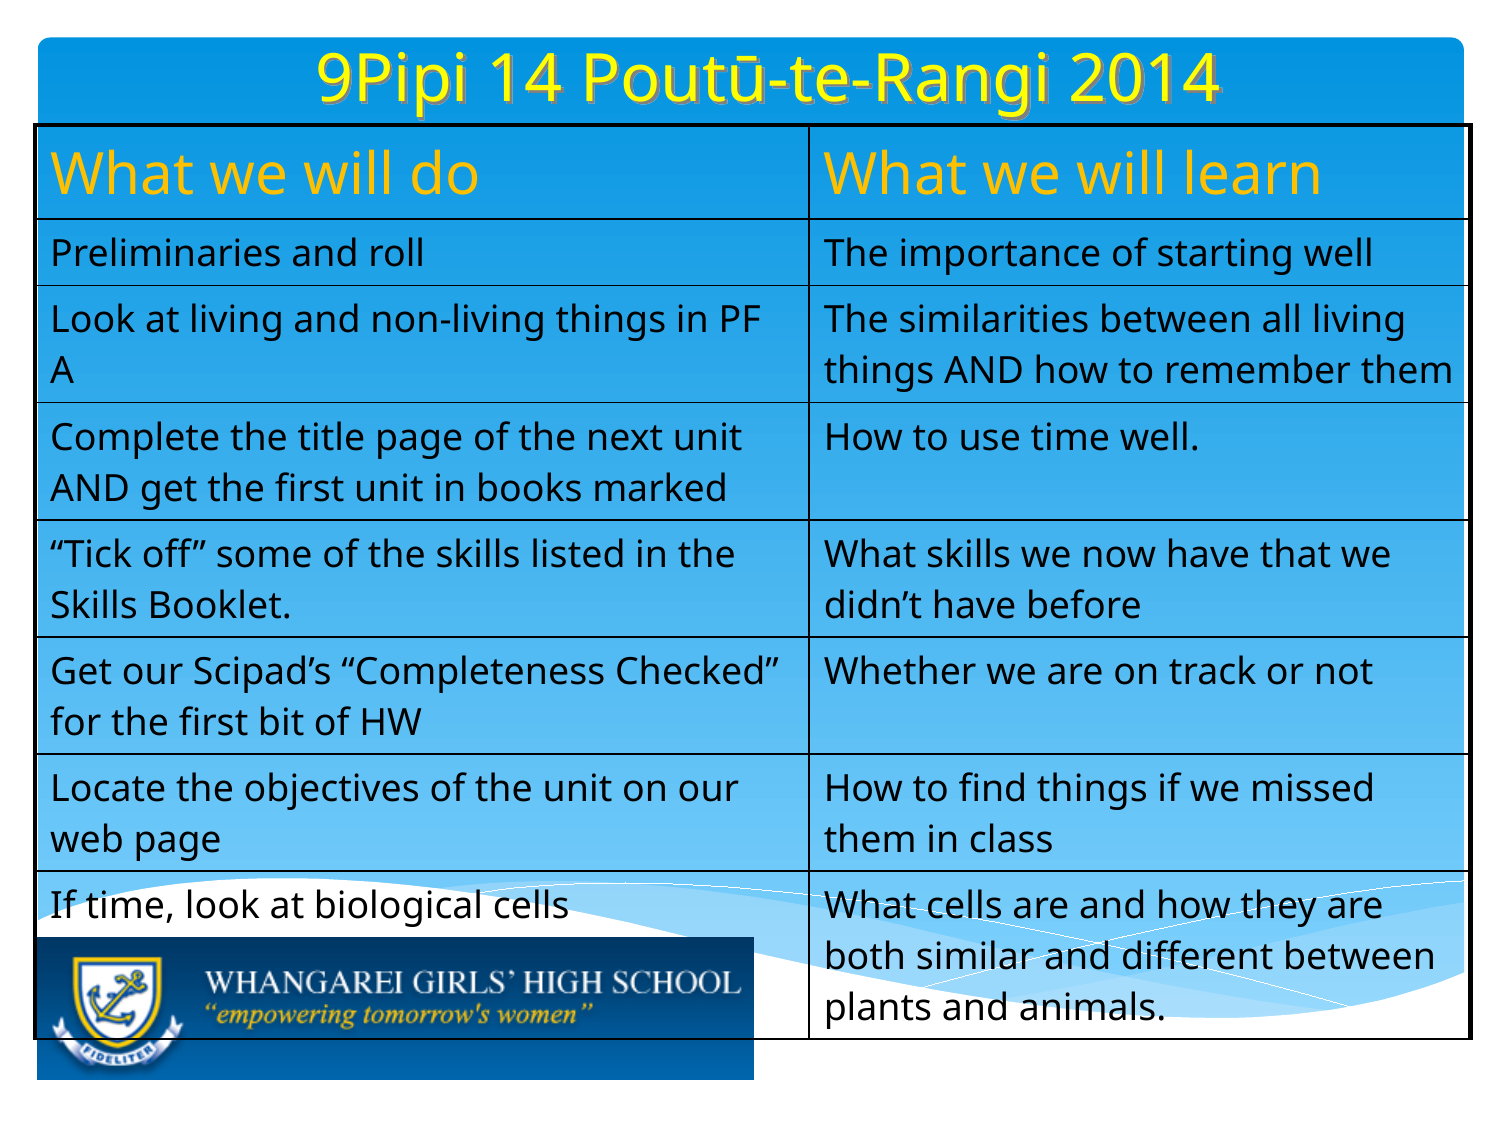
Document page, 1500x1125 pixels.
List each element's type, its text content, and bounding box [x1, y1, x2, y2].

table_cell Locate the objectives of the unit on our web page [37, 755, 808, 870]
table_cell The similarities between all living things AND how to remember them [810, 286, 1468, 402]
table_header What we will do [37, 127, 808, 218]
text_box 9Pipi 14 Poutū-te-Rangi 2014 [162, 24, 1375, 123]
table_cell Look at living and non-living things in PF A [37, 286, 808, 402]
table_cell Complete the title page of the next unit AND get the first unit in books marked [37, 403, 808, 519]
table_cell How to use time well. [810, 403, 1468, 519]
table_cell The importance of starting well [810, 220, 1468, 285]
table_cell How to find things if we missed them in class [810, 755, 1468, 870]
table_cell If time, look at biological cells [37, 872, 808, 1038]
table_cell “Tick off” some of the skills listed in the Skills Booklet. [37, 521, 808, 636]
table_cell What cells are and how they are both similar and different between plants and animals. [810, 872, 1468, 1038]
table_cell Preliminaries and roll [37, 220, 808, 285]
table_header What we will learn [810, 127, 1468, 218]
table_cell Get our Scipad’s “Completeness Checked” for the first bit of HW [37, 638, 808, 753]
table_cell What skills we now have that we didn’t have before [810, 521, 1468, 636]
table_cell Whether we are on track or not [810, 638, 1468, 753]
picture [37, 937, 754, 1080]
